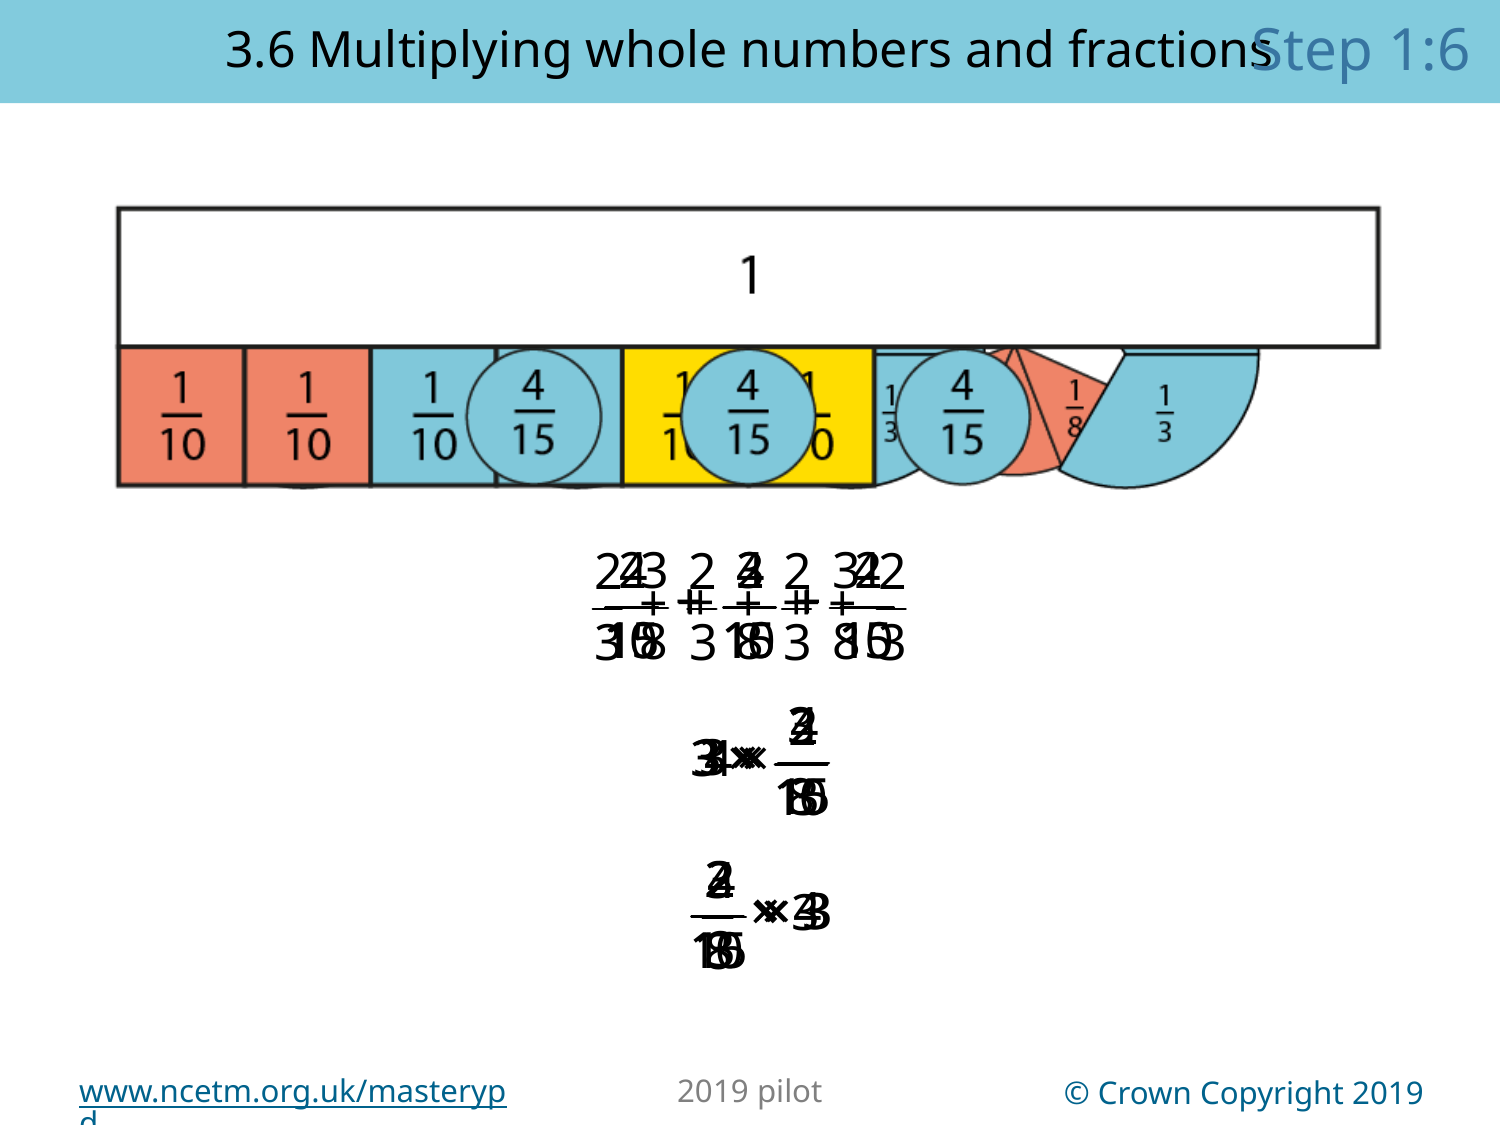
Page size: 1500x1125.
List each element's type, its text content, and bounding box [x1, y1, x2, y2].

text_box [588, 546, 912, 668]
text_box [690, 854, 833, 976]
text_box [691, 700, 834, 822]
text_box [688, 701, 833, 823]
list Step 1:6 [0, 0, 1500, 104]
picture [101, 191, 1399, 515]
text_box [603, 544, 897, 666]
